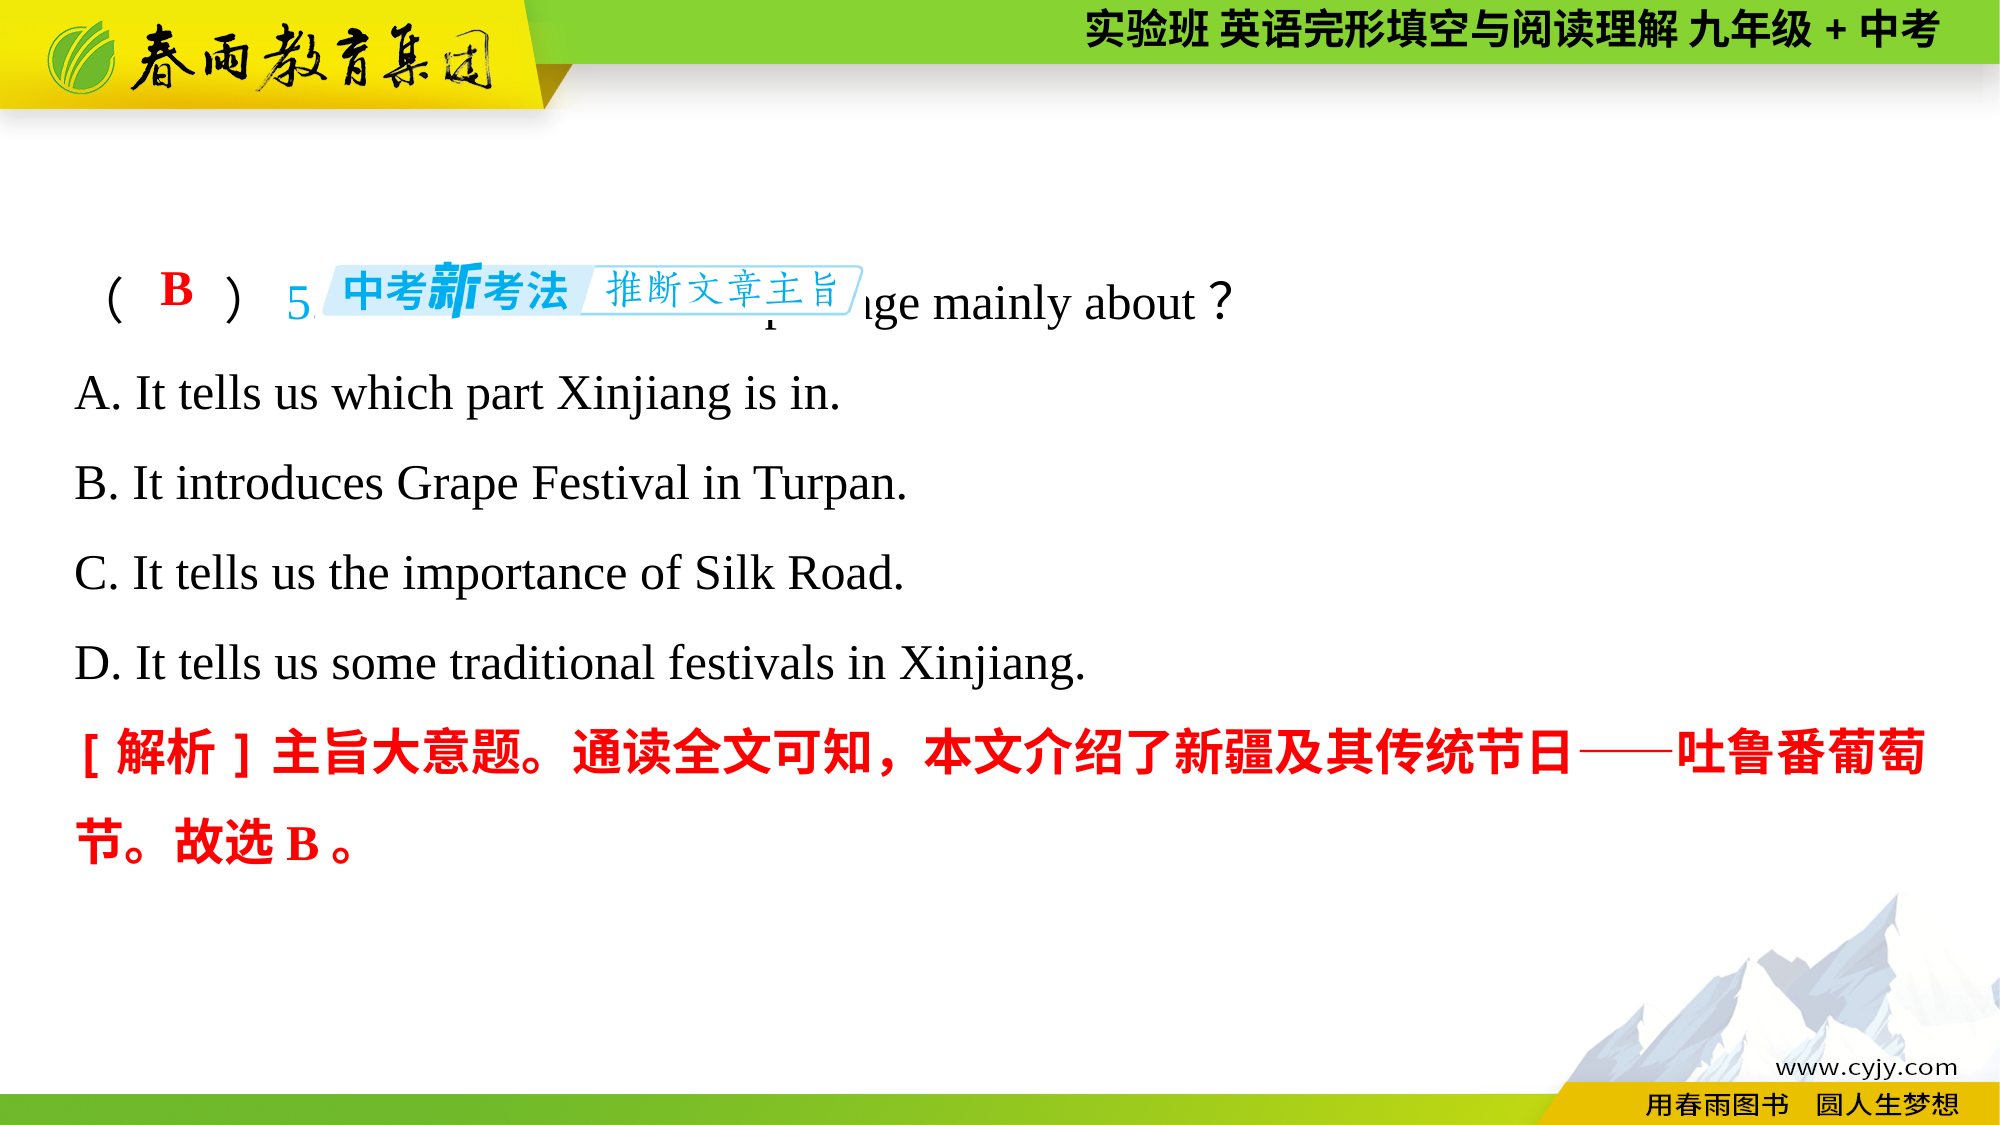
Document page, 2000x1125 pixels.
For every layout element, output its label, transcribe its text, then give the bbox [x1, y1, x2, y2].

list （ ）5. What is the passage mainly about？ A. It tells us which part Xinjiang is in. B. It introduces Grape Festival in Turpan. C. It tells us the importance of Silk Road. D. It tells us some traditional festivals in Xinjiang. [59, 231, 1944, 702]
text_box [解析]主旨大意题。通读全文可知，本文介绍了新疆及其传统节日——吐鲁番葡萄节。故选B。 [59, 702, 1944, 878]
text_box B [145, 248, 209, 323]
picture [0, 0, 2000, 1125]
